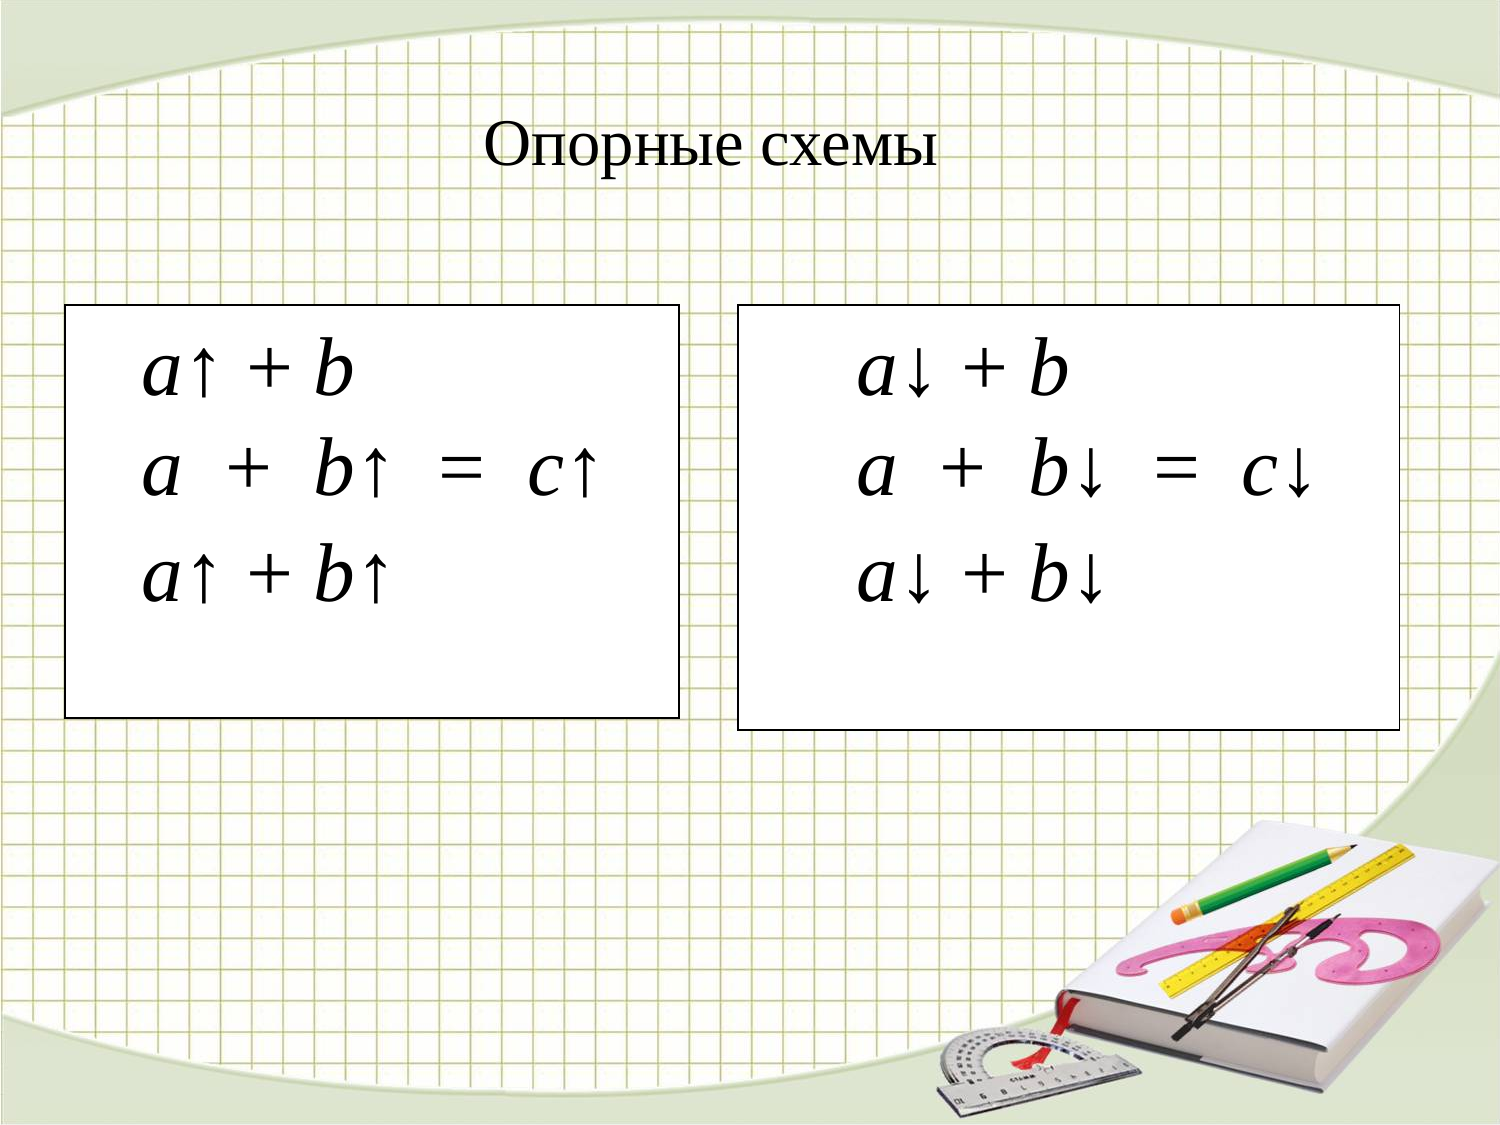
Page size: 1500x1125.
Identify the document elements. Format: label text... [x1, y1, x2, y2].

text_box a↓ + b a + b↓ = c↓ a↓ + b↓ [738, 304, 1400, 731]
text_box a↑ + b a + b↑ = c↑ a↑ + b↑ [64, 304, 680, 719]
picture [0, 0, 1500, 1125]
text_box Опорные схемы [468, 91, 954, 186]
